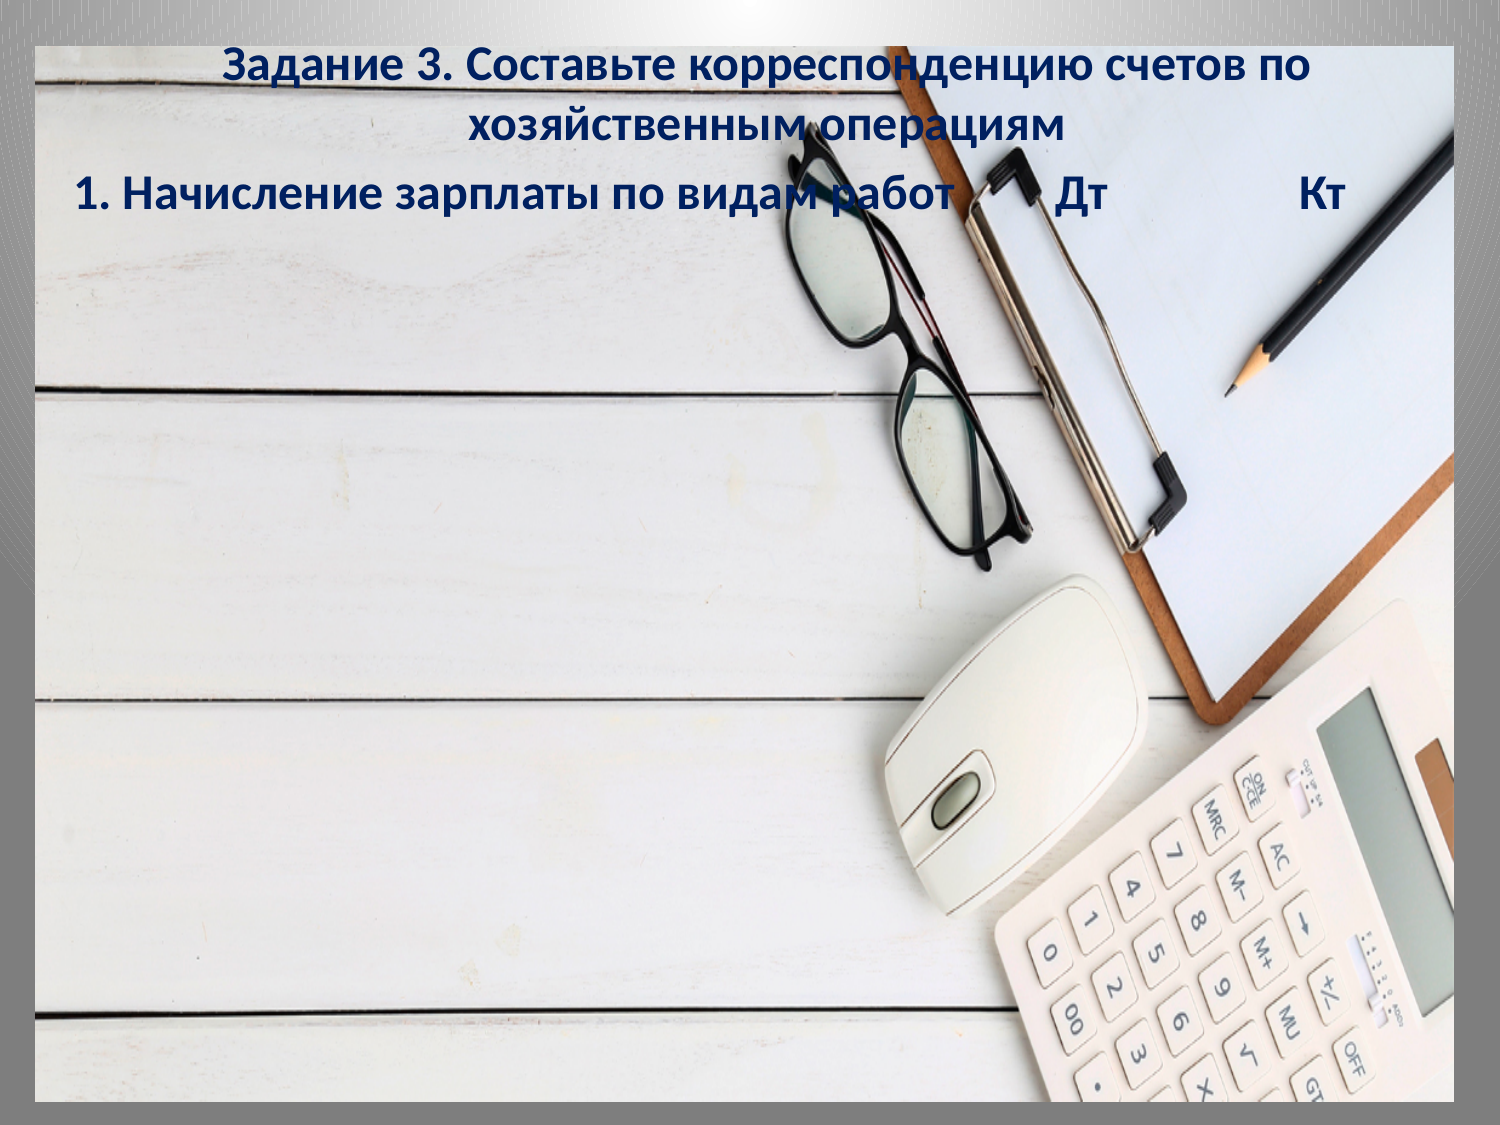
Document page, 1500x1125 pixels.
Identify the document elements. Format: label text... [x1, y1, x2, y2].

picture [34, 46, 1454, 1102]
text_box Задание 3. Составьте корреспонденцию счетов по хозяйственным операциям [70, 23, 1465, 159]
